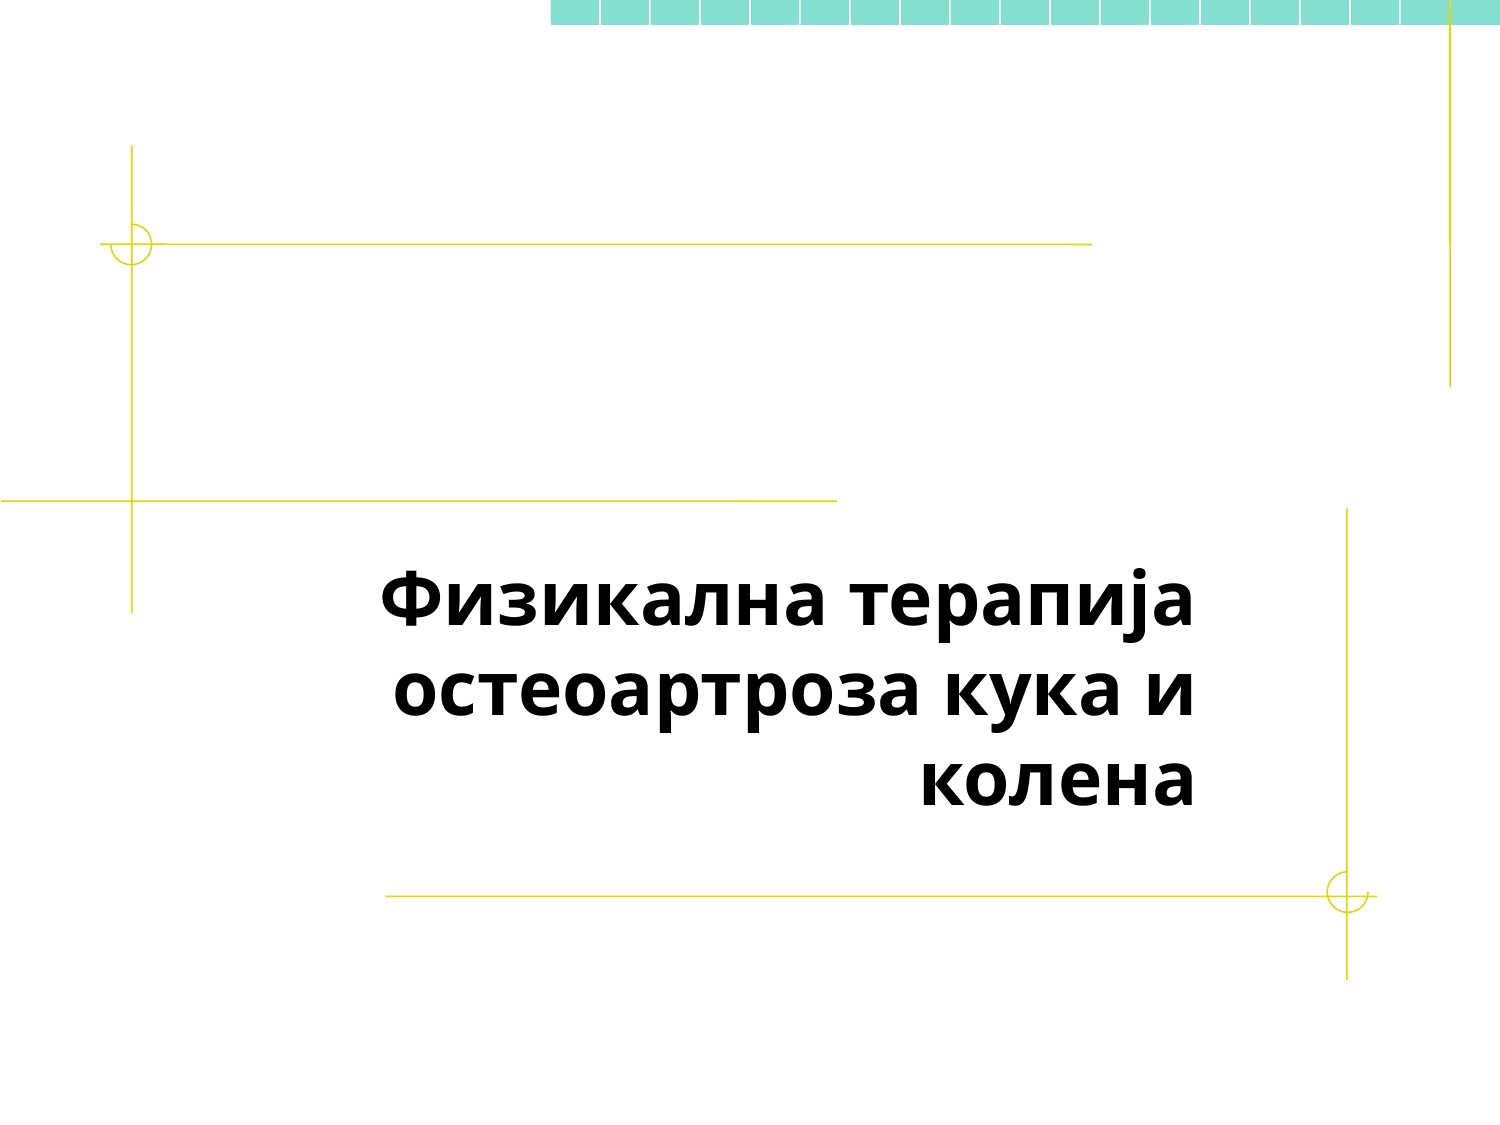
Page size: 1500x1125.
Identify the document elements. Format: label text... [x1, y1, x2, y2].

subtitle Физикална терапија остеоартроза кука и колена [162, 542, 1213, 831]
